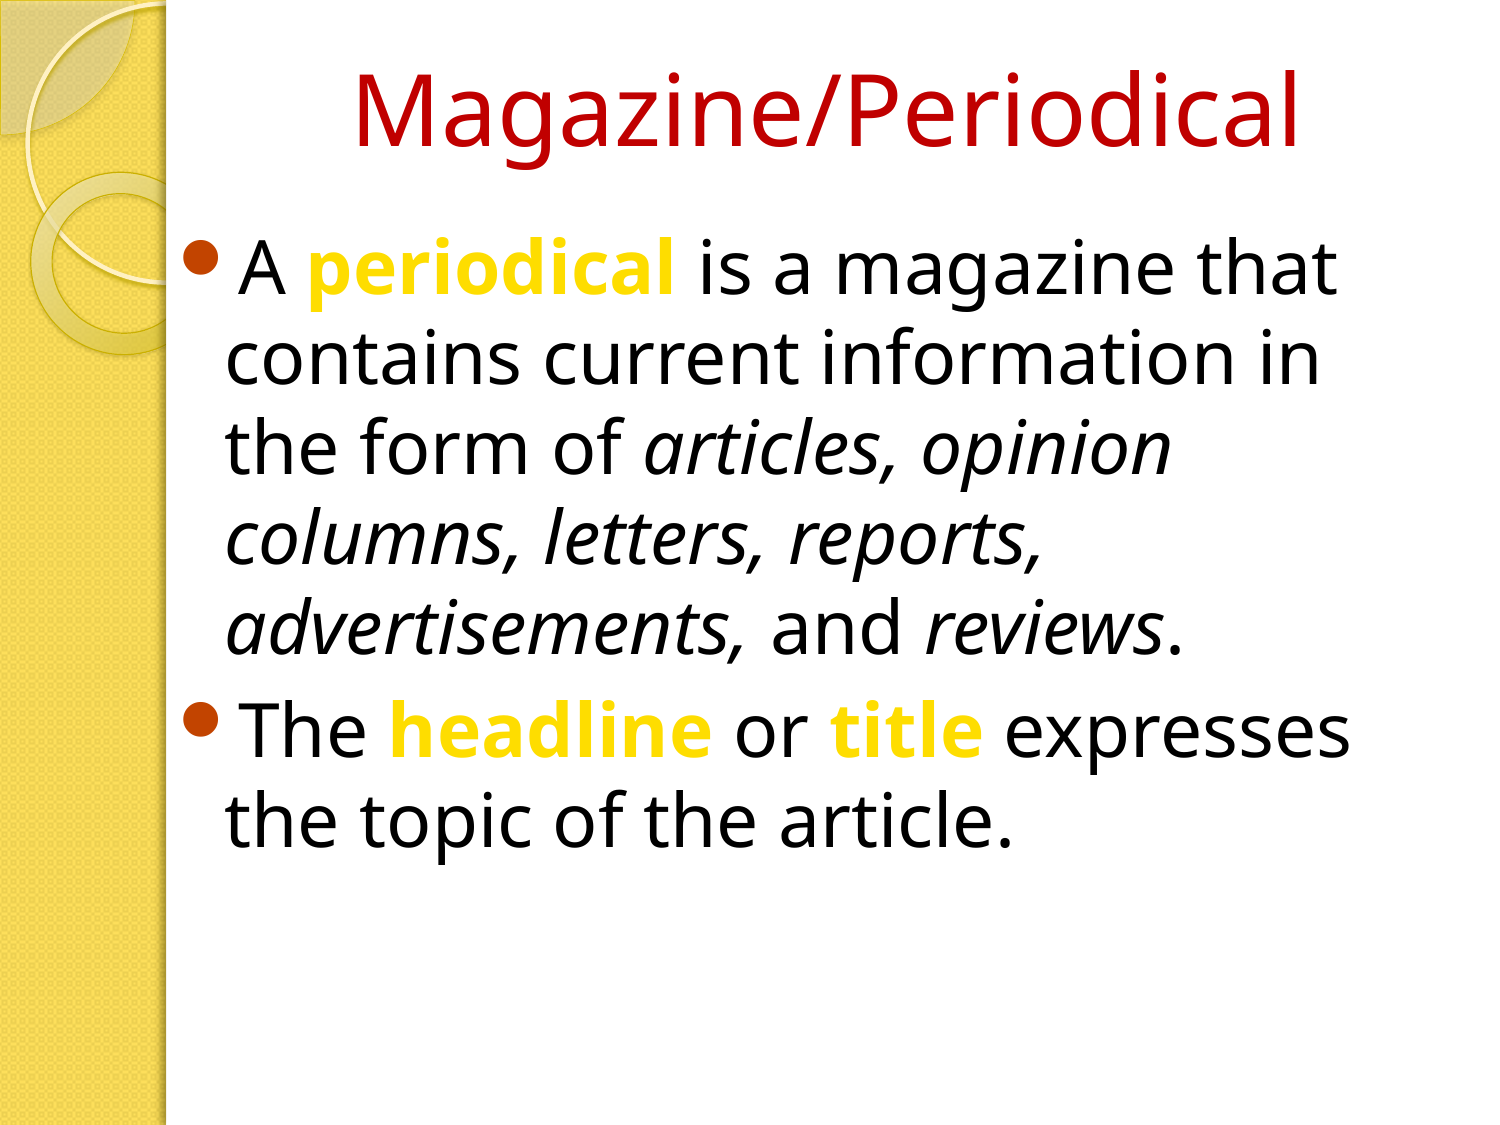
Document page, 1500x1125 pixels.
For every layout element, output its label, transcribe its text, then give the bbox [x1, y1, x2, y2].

title Magazine/Periodical [225, 0, 1430, 212]
list A periodical is a magazine that contains current information in the form of articles, opinion columns, letters, reports, advertisements, and reviews. The headline or title expresses the topic of the article. [150, 212, 1450, 1013]
